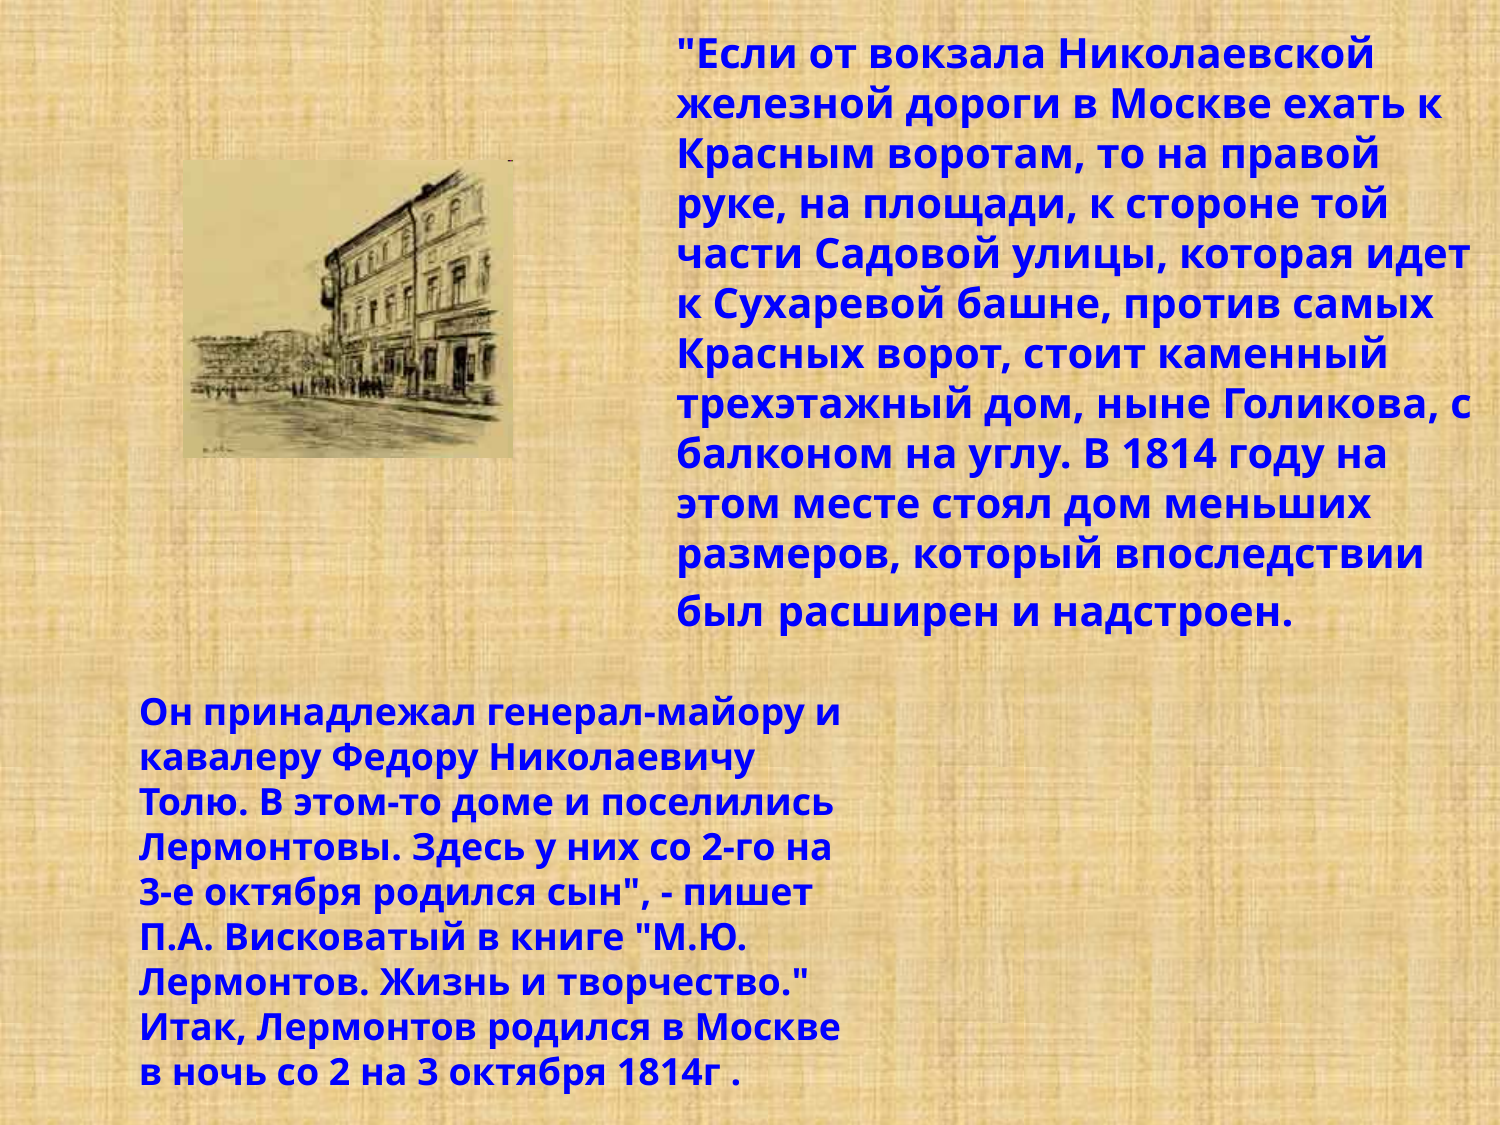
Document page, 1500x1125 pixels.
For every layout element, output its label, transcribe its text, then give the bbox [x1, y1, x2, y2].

text_box "Если от вокзала Николаевской железной дороги в Москве ехать к Красным воротам, то на правой руке, на площади, к стороне той части Садовой улицы, которая идет к Сухаревой башне, против самых Красных ворот, стоит каменный трехэтажный дом, ныне Голикова, с балконом на углу. В 1814 году на этом месте стоял дом меньших размеров, который впоследствии был расширен и надстроен. [661, 19, 1500, 645]
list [182, 160, 513, 458]
text_box Он принадлежал генерал-майору и кавалеру Федору Николаевичу Толю. В этом-то доме и поселились Лермонтовы. Здесь у них со 2-го на 3-е октября родился сын", - пишет П.А. Висковатый в книге "М.Ю. Лермонтов. Жизнь и творчество." Итак, Лермонтов родился в Москве в ночь со 2 на 3 октября 1814г . [123, 680, 874, 1101]
picture [0, 0, 1500, 1125]
